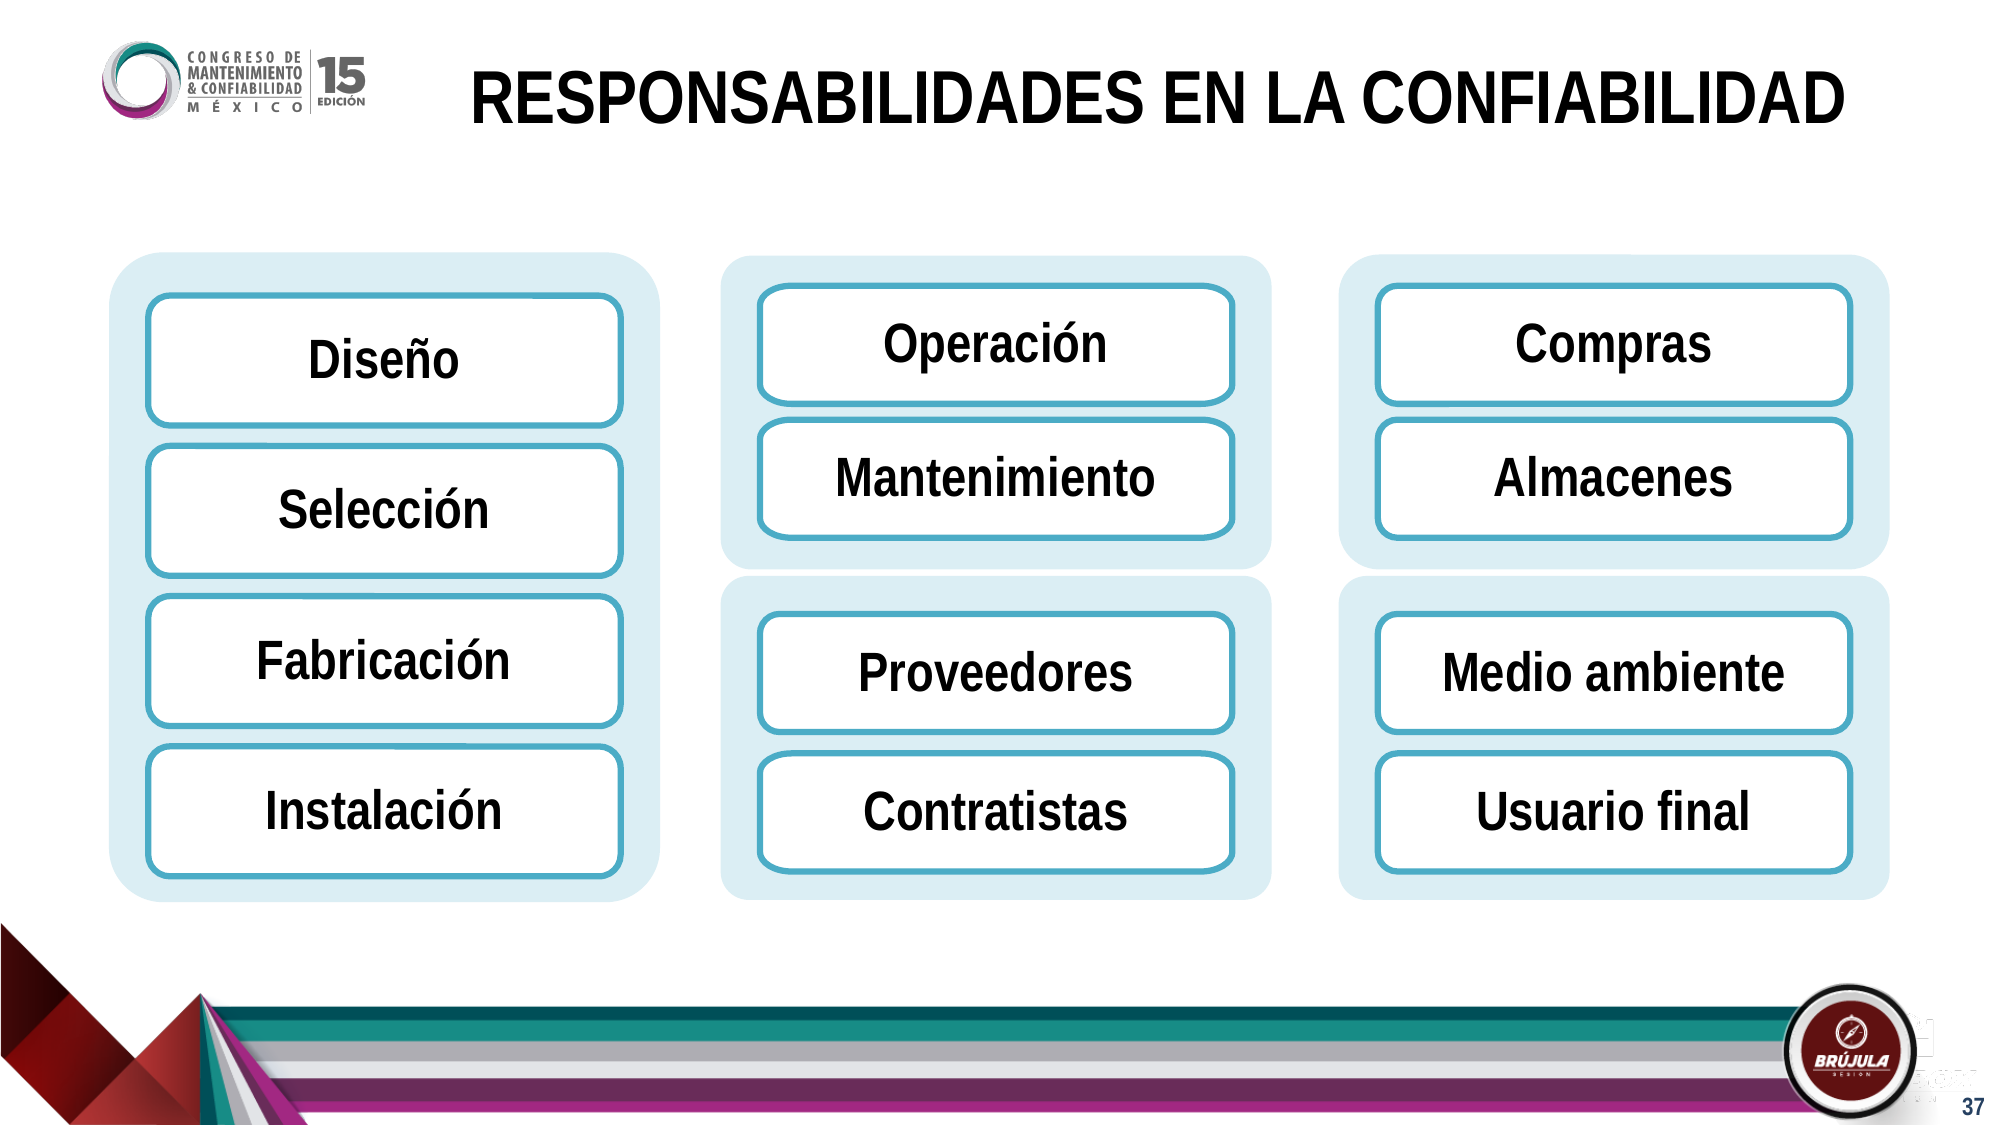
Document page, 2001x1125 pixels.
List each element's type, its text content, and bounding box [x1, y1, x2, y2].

text_box Instalación [147, 745, 622, 878]
text_box 37 [1650, 1088, 2000, 1124]
text_box Mantenimiento [758, 418, 1234, 539]
text_box [1337, 574, 1891, 902]
text_box Almacenes [1376, 418, 1852, 539]
text_box Fabricación [147, 595, 622, 728]
picture [0, 923, 1977, 1125]
text_box [719, 574, 1273, 901]
text_box [719, 254, 1273, 571]
text_box Compras [1376, 284, 1852, 405]
text_box Diseño [147, 294, 622, 427]
text_box Usuario final [1376, 752, 1852, 873]
title RESPONSABILIDADES EN LA CONFIABILIDAD [413, 20, 1906, 179]
text_box [107, 251, 662, 904]
picture [101, 41, 366, 120]
text_box Selección [147, 444, 622, 577]
text_box Operación [758, 284, 1234, 405]
text_box [1337, 253, 1891, 571]
text_box Proveedores [758, 612, 1234, 734]
text_box Contratistas [758, 752, 1234, 873]
text_box Medio ambiente [1376, 612, 1852, 734]
